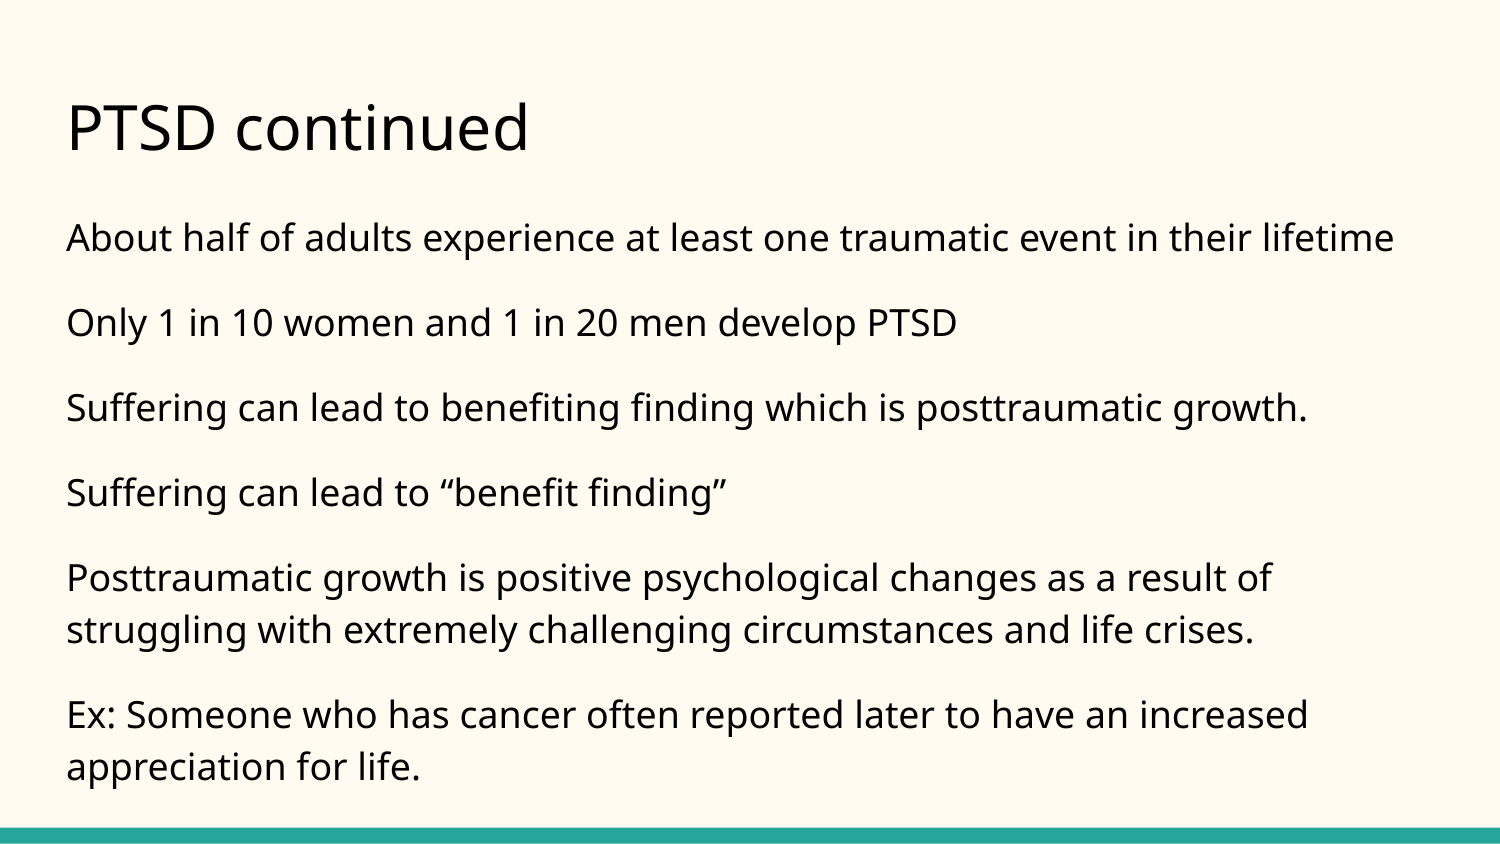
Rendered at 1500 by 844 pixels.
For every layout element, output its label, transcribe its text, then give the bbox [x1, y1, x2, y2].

list About half of adults experience at least one traumatic event in their lifetime Only 1 in 10 women and 1 in 20 men develop PTSD Suffering can lead to benefiting finding which is posttraumatic growth. Suffering can lead to “benefit finding” Posttraumatic growth is positive psychological changes as a result of struggling with extremely challenging circumstances and life crises. Ex: Someone who has cancer often reported later to have an increased appreciation for life. [51, 192, 1449, 750]
title PTSD continued [51, 72, 1449, 174]
